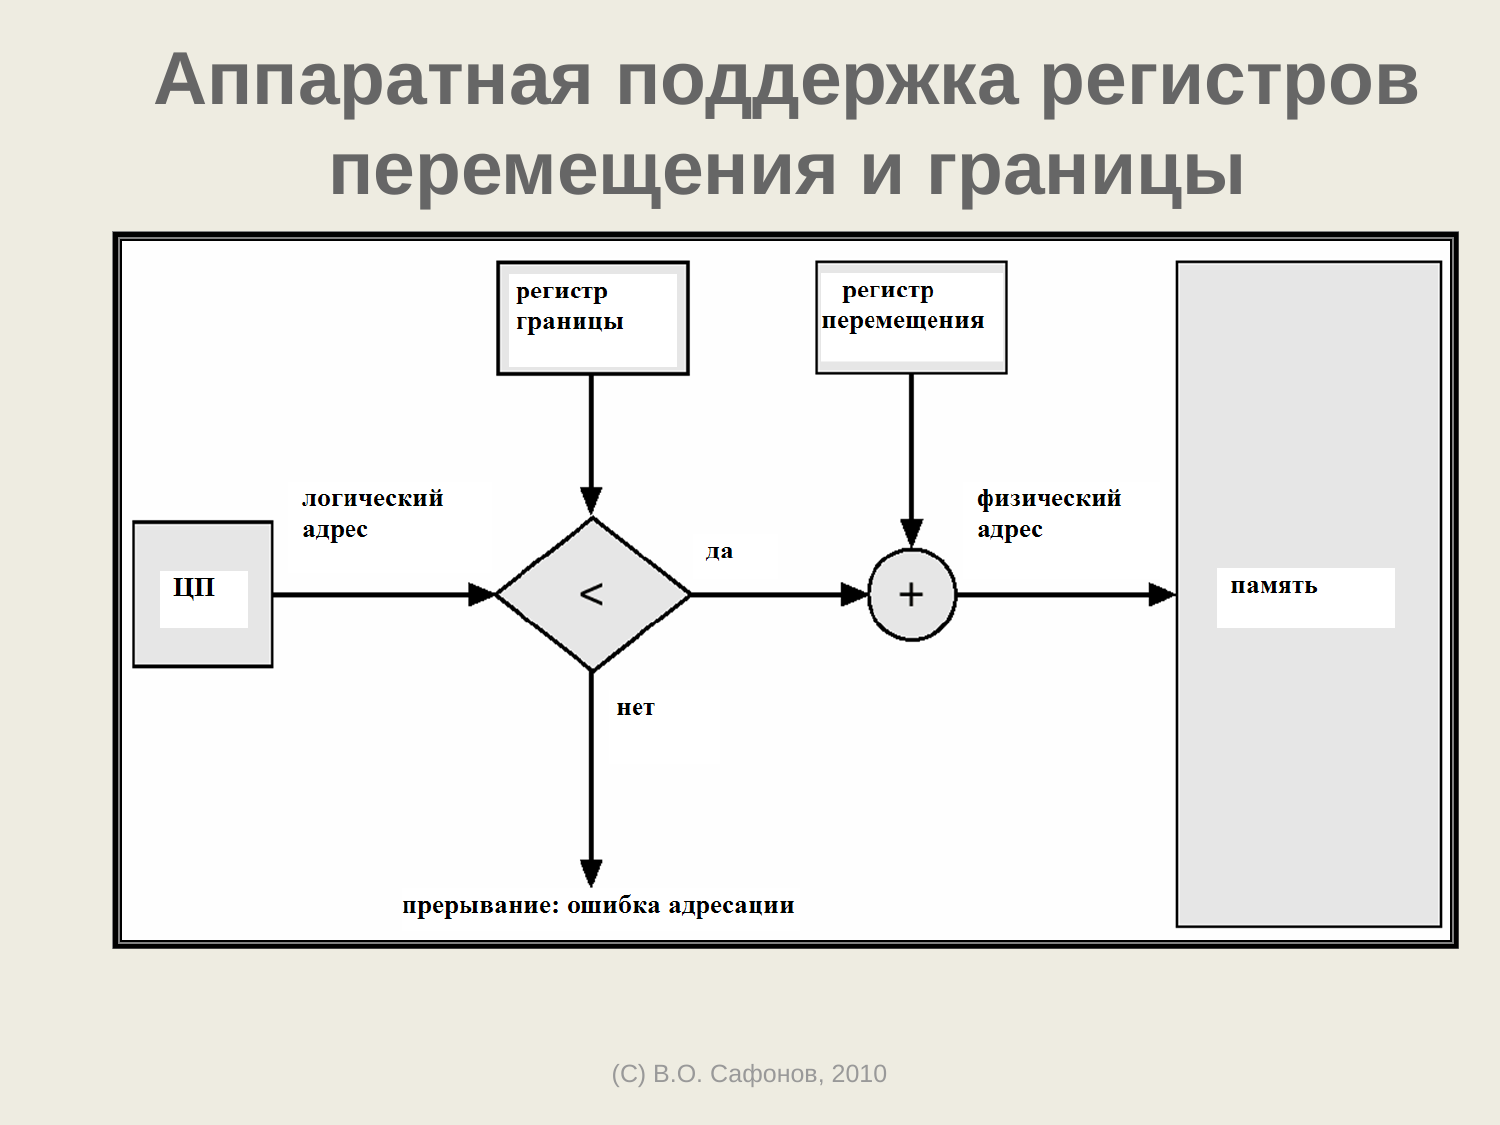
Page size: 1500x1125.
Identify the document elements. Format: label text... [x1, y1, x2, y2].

picture [111, 231, 1460, 949]
footer (C) В.О. Сафонов, 2010 [512, 1042, 988, 1103]
title Аппаратная поддержка регистров перемещения и границы [74, 54, 1500, 185]
